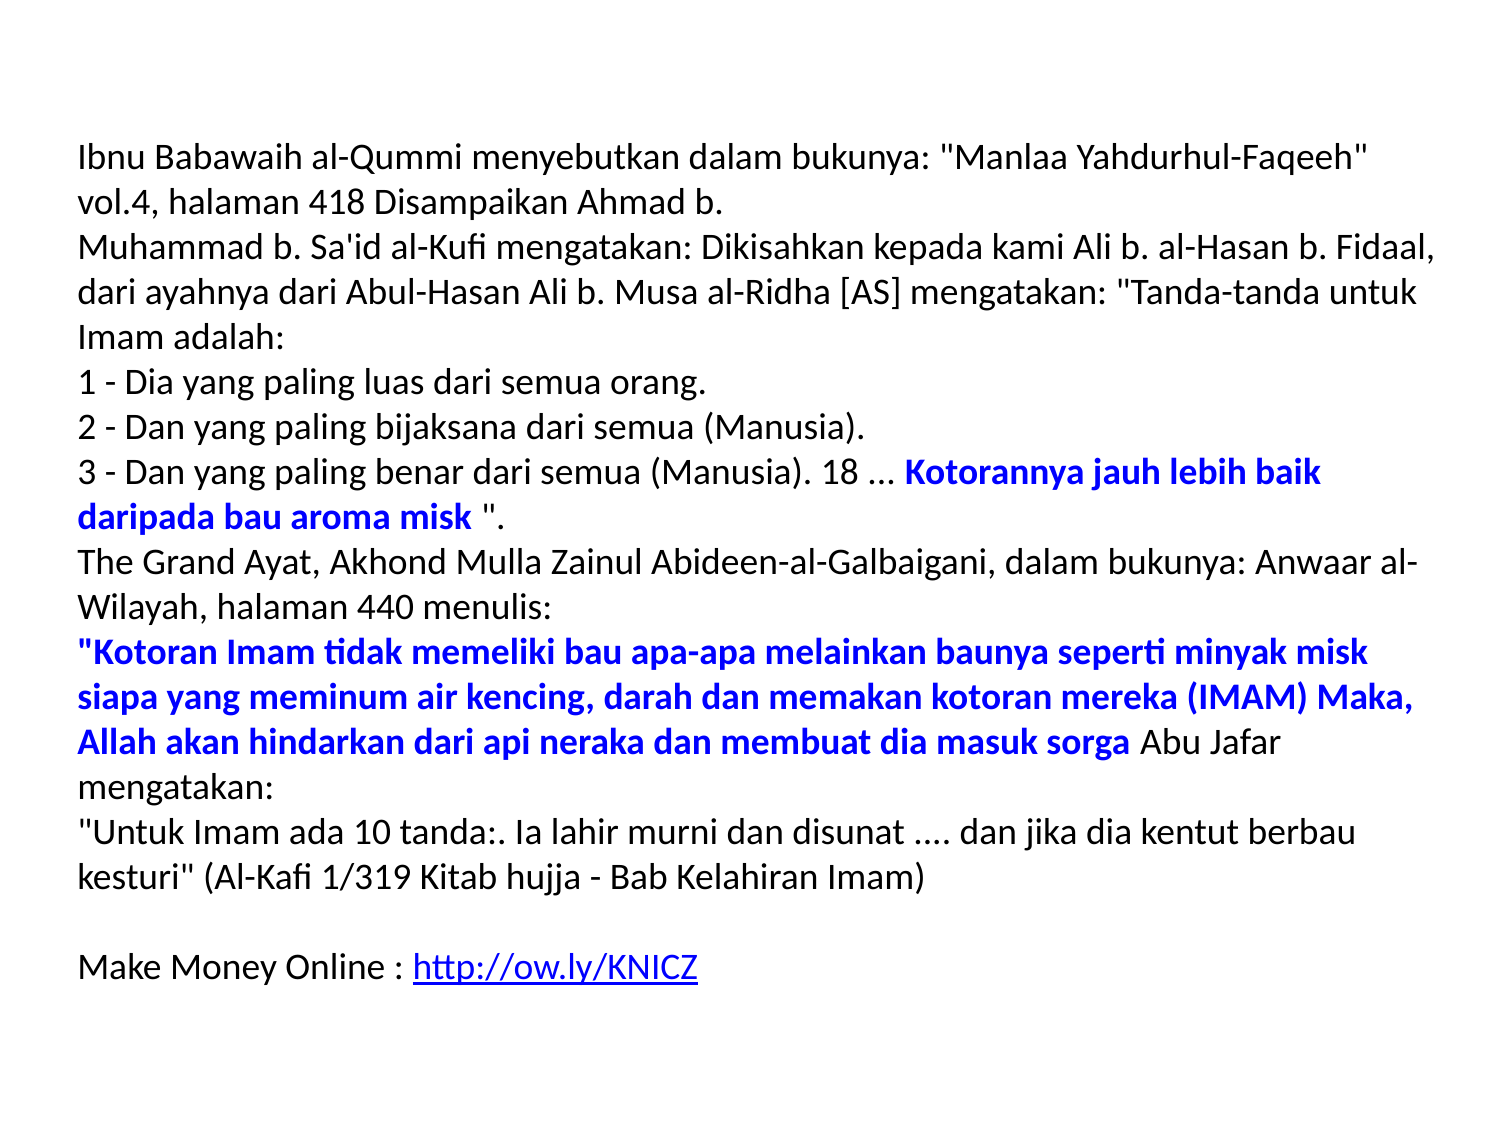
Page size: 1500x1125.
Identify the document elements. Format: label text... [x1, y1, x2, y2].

text_box Ibnu Babawaih al-Qummi menyebutkan dalam bukunya: "Manlaa Yahdurhul-Faqeeh" vol.4, halaman 418 Disampaikan Ahmad b. Muhammad b. Sa'id al-Kufi mengatakan: Dikisahkan kepada kami Ali b. al-Hasan b. Fidaal, dari ayahnya dari Abul-Hasan Ali b. Musa al-Ridha [AS] mengatakan: "Tanda-tanda untuk Imam adalah: 1 - Dia yang paling luas dari semua orang. 2 - Dan yang paling bijaksana dari semua (Manusia). 3 - Dan yang paling benar dari semua (Manusia). 18 ... Kotorannya jauh lebih baik daripada bau aroma misk ". The Grand Ayat, Akhond Mulla Zainul Abideen-al-Galbaigani, dalam bukunya: Anwaar al-Wilayah, halaman 440 menulis: "Kotoran Imam tidak memeliki bau apa-apa melainkan baunya seperti minyak misk siapa yang meminum air kencing, darah dan memakan kotoran mereka (IMAM) Maka, Allah akan hindarkan dari api neraka dan membuat dia masuk sorga Abu Jafar mengatakan: "Untuk Imam ada 10 tanda:. Ia lahir murni dan disunat .... dan jika dia kentut berbau kesturi" (Al-Kafi 1/319 Kitab hujja - Bab Kelahiran Imam) Make Money Online : http://ow.ly/KNICZ [62, 124, 1463, 995]
